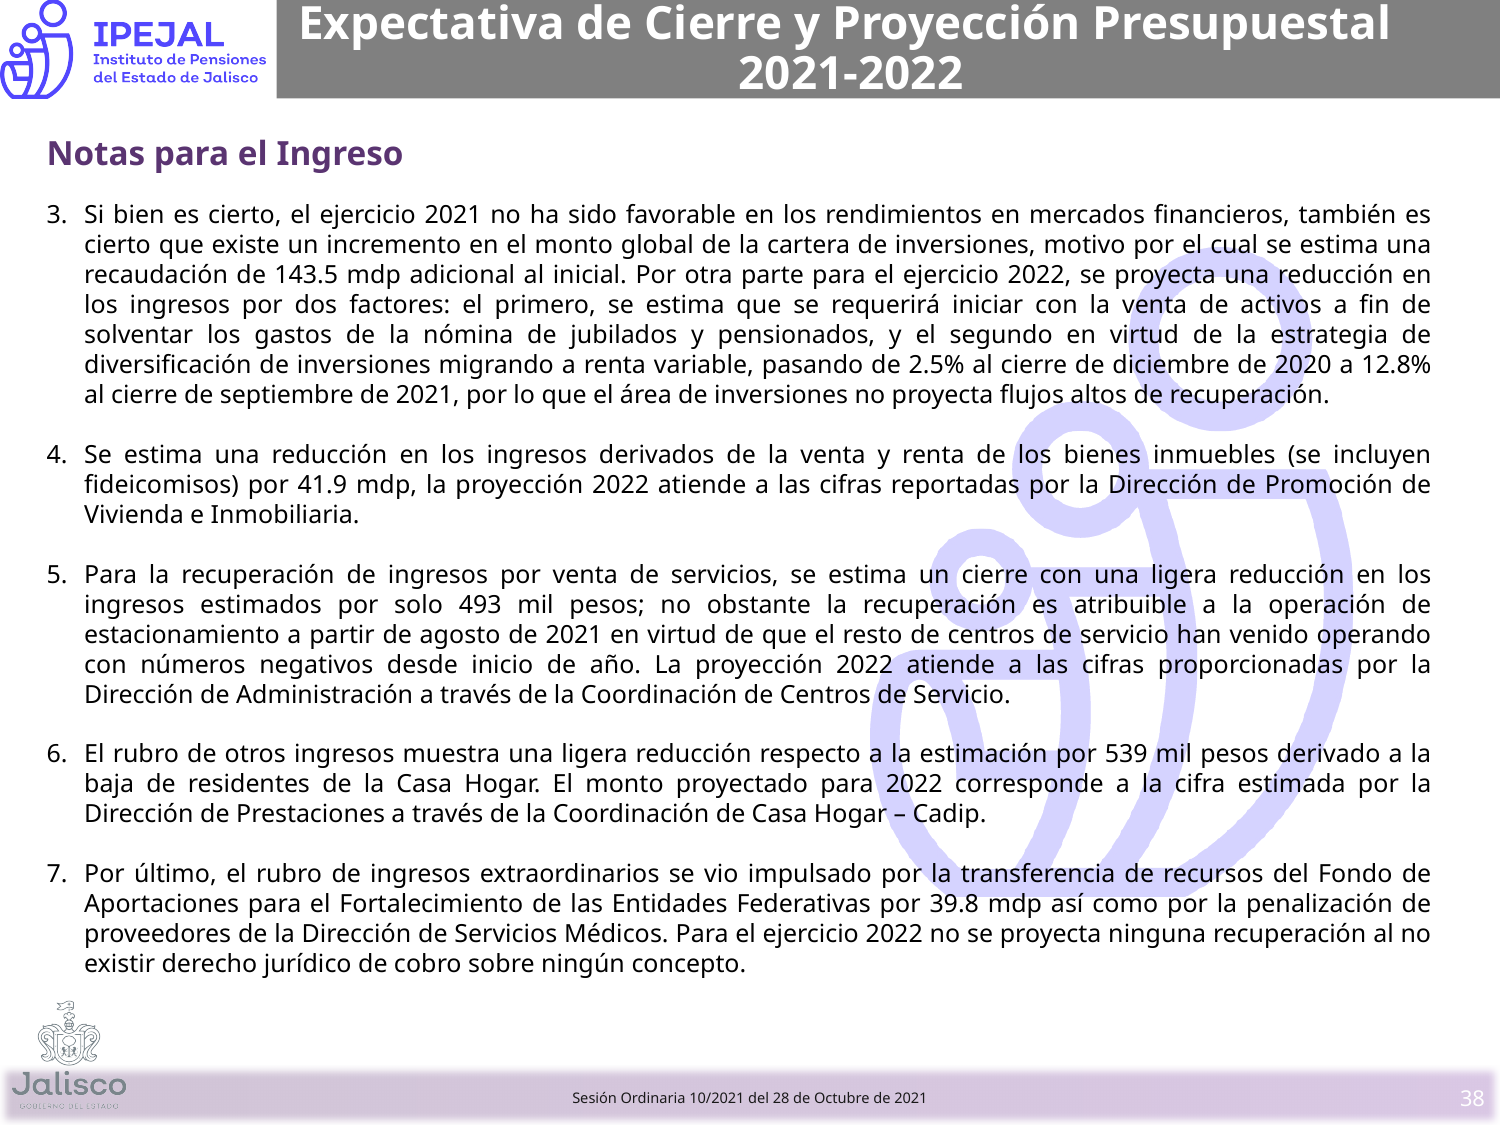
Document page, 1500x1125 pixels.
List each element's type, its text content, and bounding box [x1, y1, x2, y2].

picture [0, 0, 266, 99]
title Expectativa de Cierre y Proyección Presupuestal 2021-2022 [277, 1, 1425, 99]
picture [0, 993, 153, 1120]
text_box Si bien es cierto, el ejercicio 2021 no ha sido favorable en los rendimientos en mercados financieros, también es cierto que existe un incremento en el monto global de la cartera de inversiones, motivo por el cual se estima una recaudación de 143.5 mdp adicional al inicial. Por otra parte para el ejercicio 2022, se proyecta una reducción en los ingresos por dos factores: el primero, se estima que se requerirá iniciar con la venta de activos a fin de solventar los gastos de la nómina de jubilados y pensionados, y el segundo en virtud de la estrategia de diversificación de inversiones migrando a renta variable, pasando de 2.5% al cierre de diciembre de 2020 a 12.8% al cierre de septiembre de 2021, por lo que el área de inversiones no proyecta flujos altos de recuperación. Se estima una reducción en los ingresos derivados de la venta y renta de los bienes inmuebles (se incluyen fideicomisos) por 41.9 mdp, la proyección 2022 atiende a las cifras reportadas por la Dirección de Promoción de Vivienda e Inmobiliaria. Para la recuperación de ingresos por venta de servicios, se estima un cierre con una ligera reducción en los ingresos estimados por solo 493 mil pesos; no obstante la recuperación es atribuible a la operación de estacionamiento a partir de agosto de 2021 en virtud de que el resto de centros de servicio han venido operando con números negativos desde inicio de año. La proyección 2022 atiende a las cifras proporcionadas por la Dirección de Administración a través de la Coordinación de Centros de Servicio. El rubro de otros ingresos muestra una ligera reducción respecto a la estimación por 539 mil pesos derivado a la baja de residentes de la Casa Hogar. El monto proyectado para 2022 corresponde a la cifra estimada por la Dirección de Prestaciones a través de la Coordinación de Casa Hogar – Cadip. Por último, el rubro de ingresos extraordinarios se vio impulsado por la transferencia de recursos del Fondo de Aportaciones para el Fortalecimiento de las Entidades Federativas por 39.8 mdp así como por la penalización de proveedores de la Dirección de Servicios Médicos. Para el ejercicio 2022 no se proyecta ninguna recuperación al no existir derecho jurídico de cobro sobre ningún concepto. [31, 191, 1449, 985]
slide_number 38 [1149, 1069, 1500, 1125]
footer Sesión Ordinaria 10/2021 del 28 de Octubre de 2021 [471, 1081, 1029, 1116]
text_box Notas para el Ingreso [31, 129, 1449, 191]
